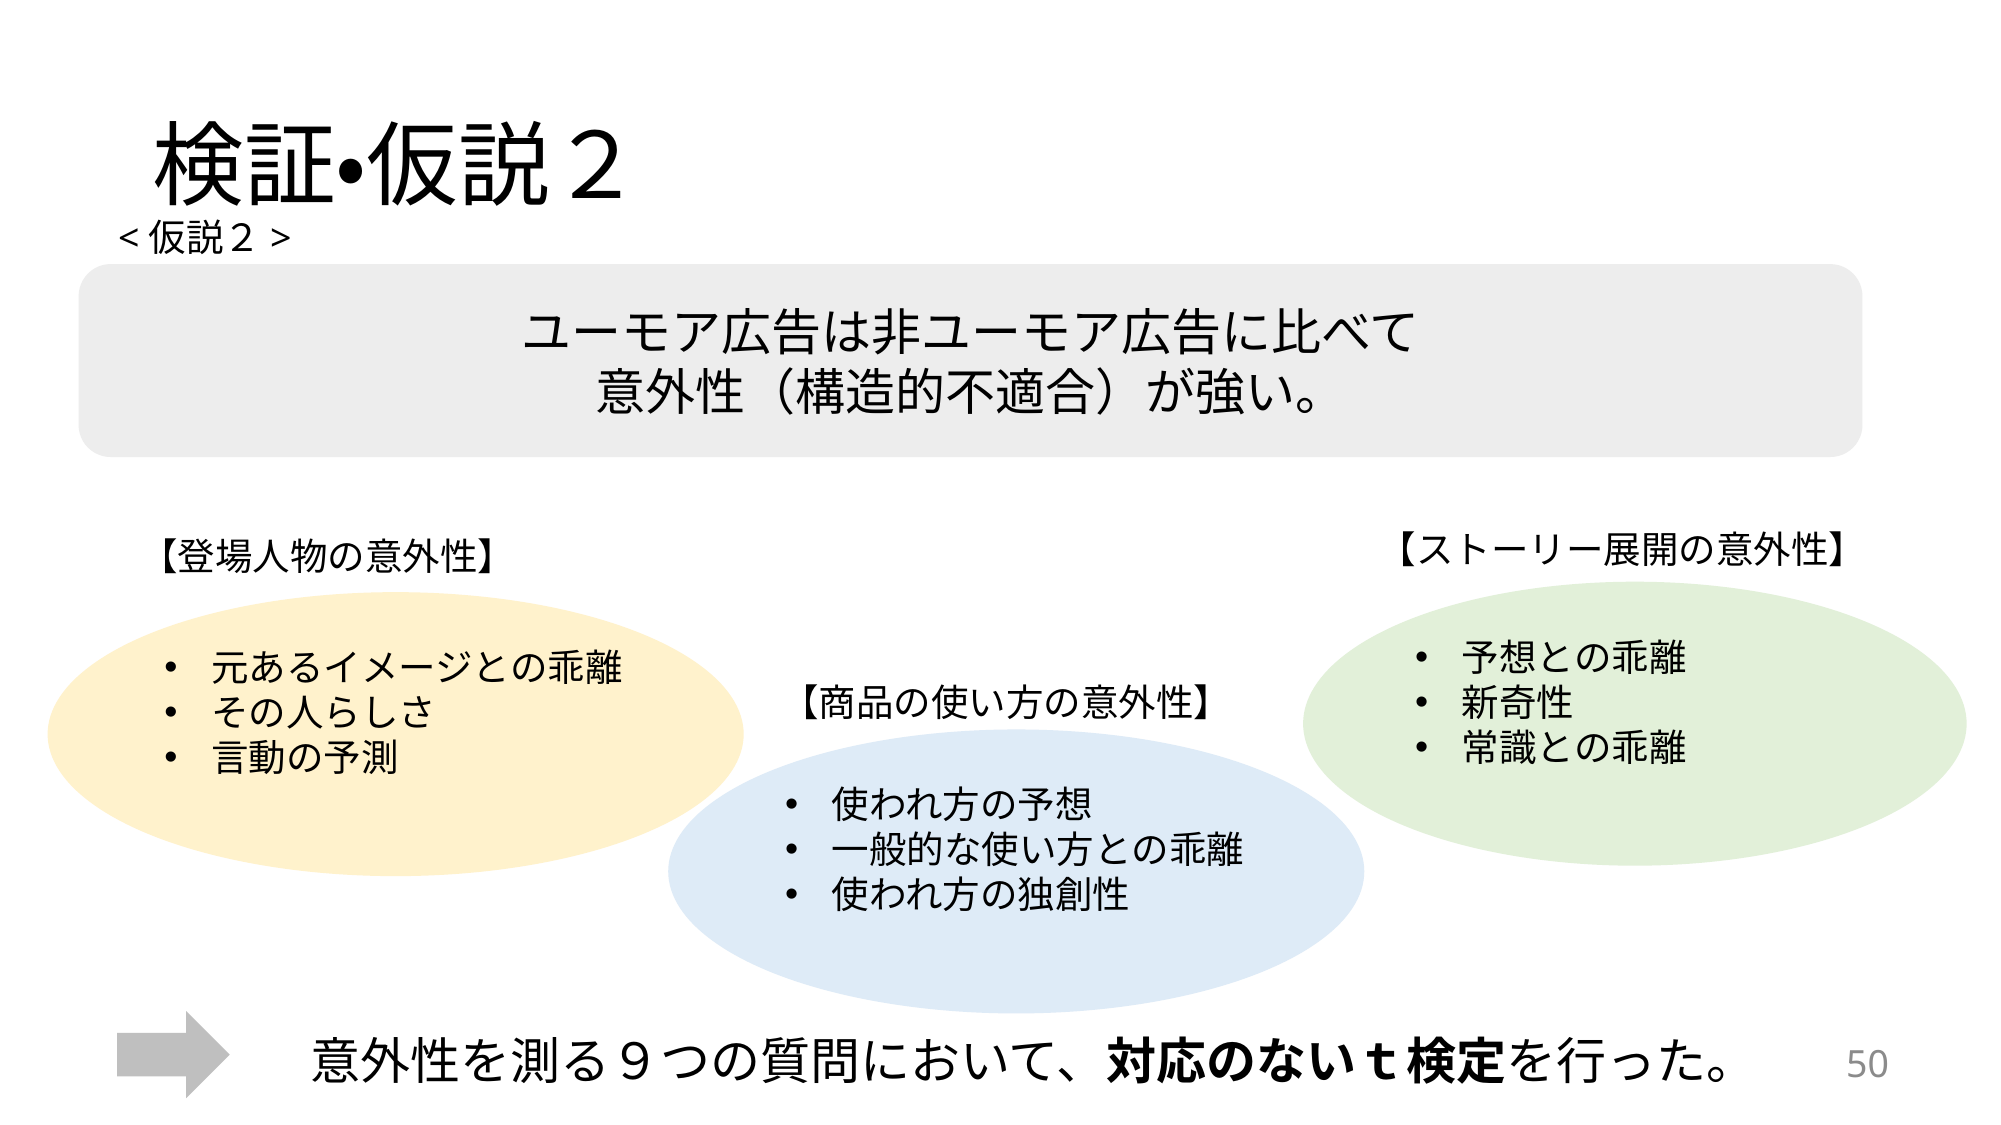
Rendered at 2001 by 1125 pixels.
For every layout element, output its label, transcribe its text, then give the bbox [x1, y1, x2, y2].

text_box 【登場人物の意外性】 [125, 525, 790, 586]
text_box 元あるイメージとの乖離 その人らしさ 言動の予測 [46, 591, 745, 878]
text_box 使われ方の予想 一般的な使い方との乖離 使われ方の独創性 [667, 732, 1366, 1015]
text_box 【ストーリー展開の意外性】 [1364, 518, 2000, 578]
text_box 意外性を測る９つの質問において、対応のないｔ検定を行った。 [295, 1022, 1737, 1097]
text_box <仮説２> [103, 206, 362, 266]
slide_number 50 [1737, 1035, 1904, 1096]
title 検証・仮説２ [137, 59, 1863, 278]
text_box 【商品の使い方の意外性】 [766, 671, 1431, 732]
text_box ユーモア広告は非ユーモア広告に比べて 意外性（構造的不適合）が強い。 [76, 262, 1865, 459]
text_box 予想との乖離 新奇性 常識との乖離 [1302, 580, 1968, 867]
text_box [116, 1008, 232, 1101]
